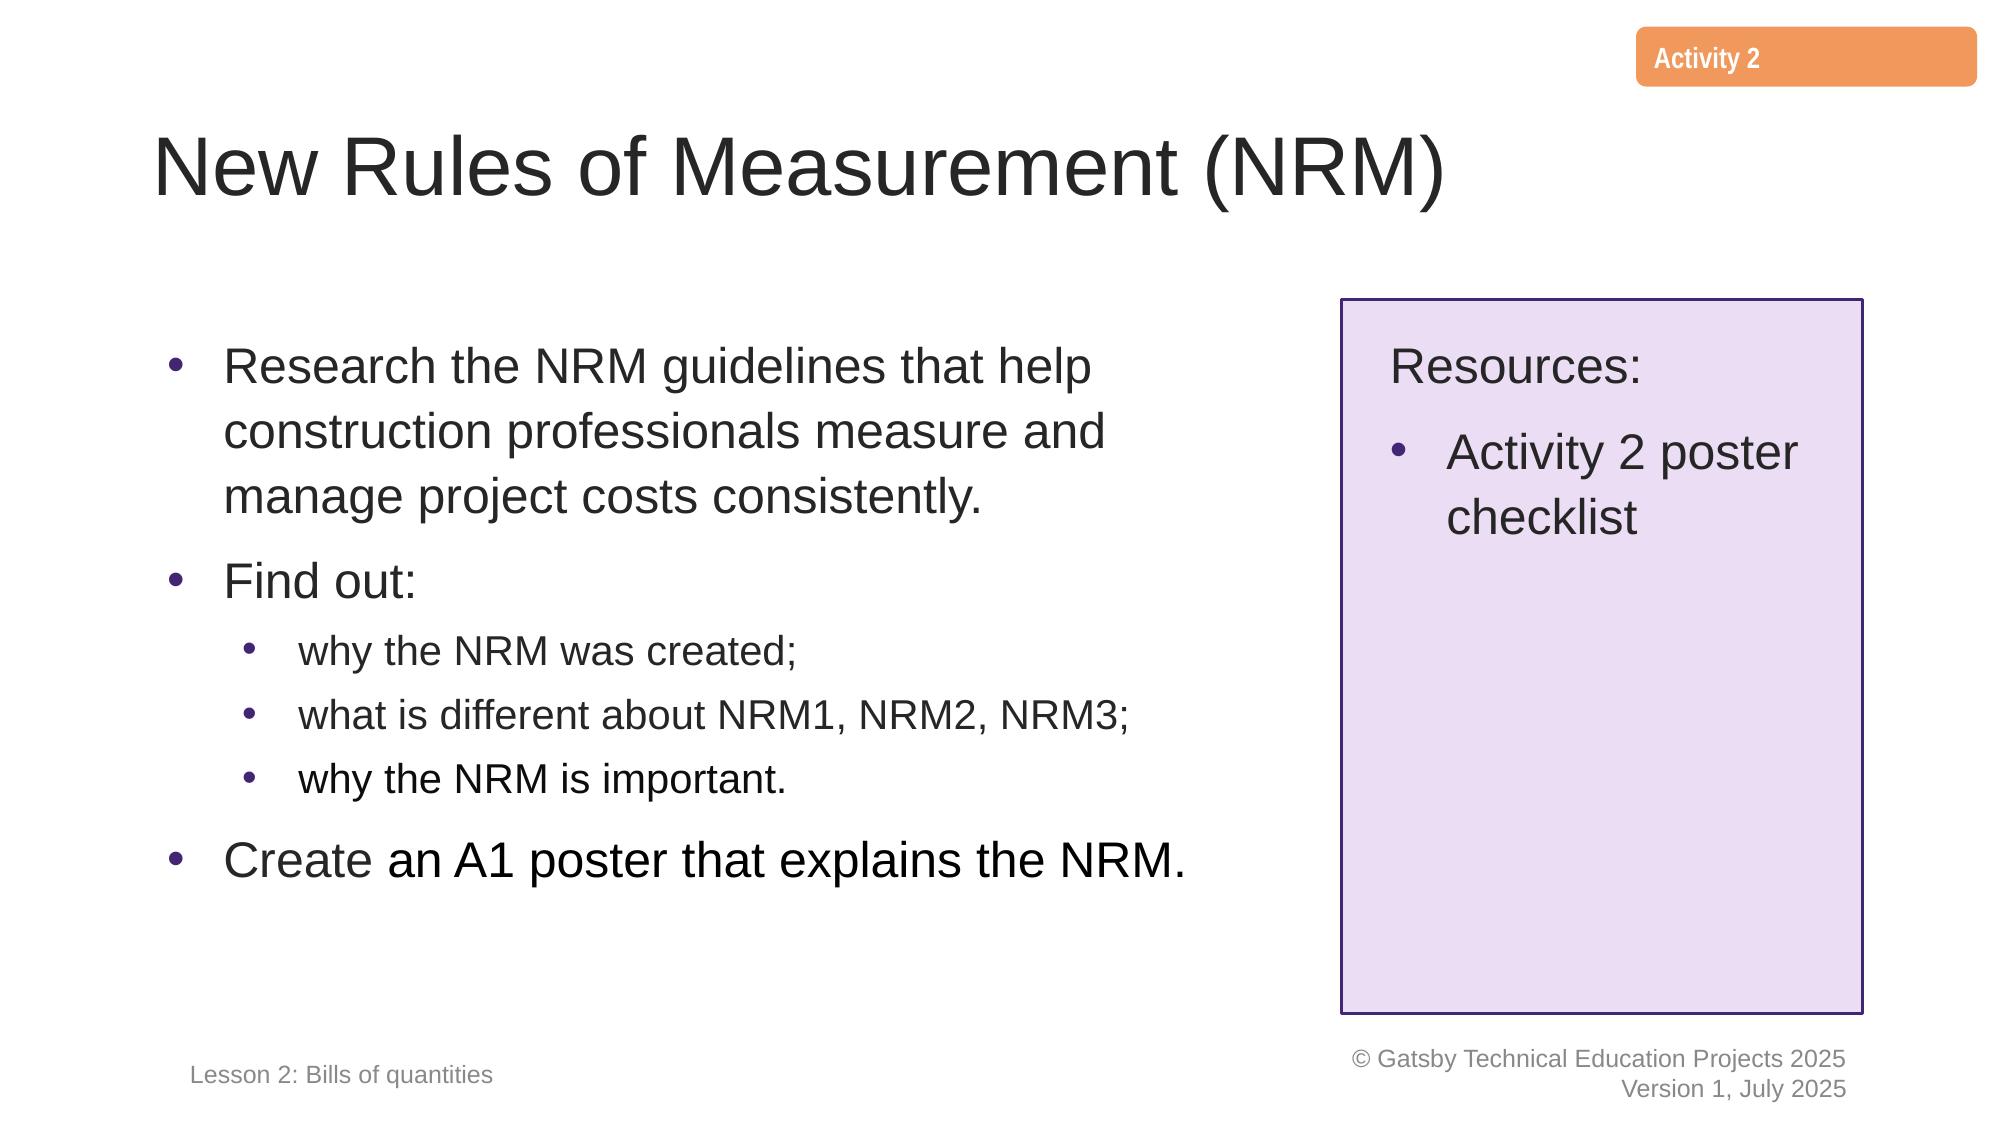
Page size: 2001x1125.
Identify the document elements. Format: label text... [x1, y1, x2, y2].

list Research the NRM guidelines that help construction professionals measure and manage project costs consistently. Find out: why the NRM was created; what is different about NRM1, NRM2, NRM3; why the NRM is important. Create an A1 poster that explains the NRM. [137, 299, 1300, 1014]
list Resources: Activity 2 poster checklist [1340, 298, 1864, 1015]
text_box Activity 2 [1636, 26, 1978, 87]
list Lesson 2: Bills of quantities [137, 1042, 829, 1103]
title New Rules of Measurement (NRM) [137, 59, 1863, 278]
